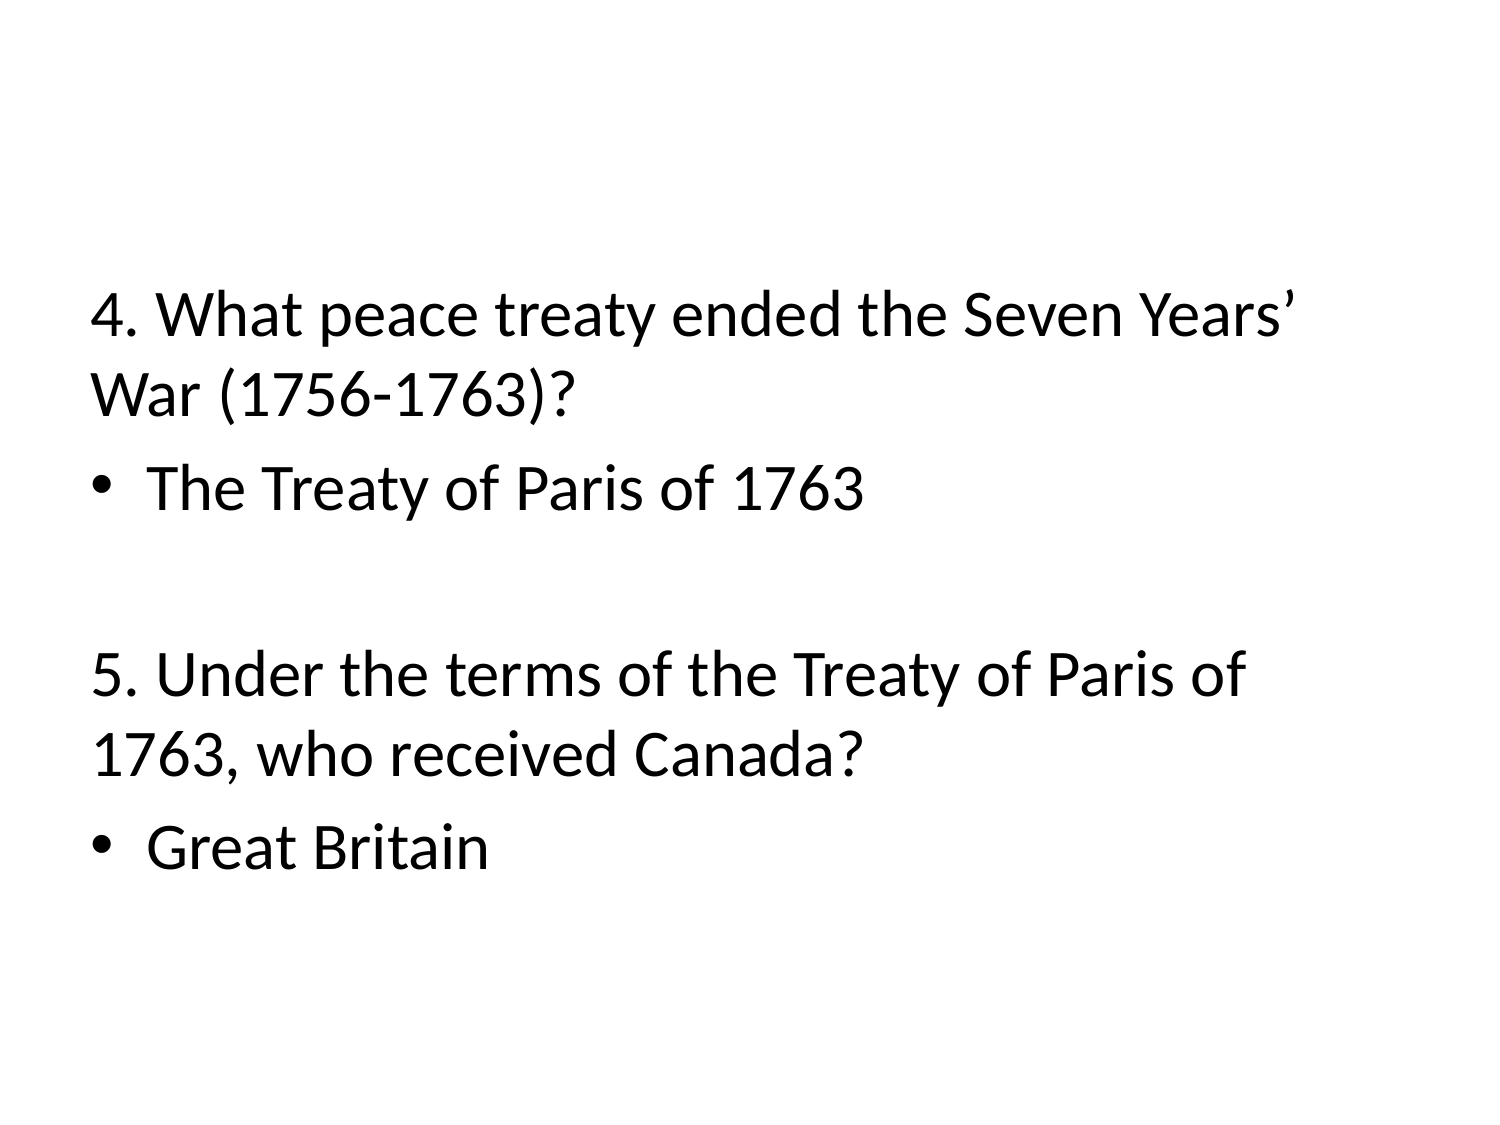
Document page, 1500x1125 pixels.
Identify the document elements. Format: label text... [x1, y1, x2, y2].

list 4. What peace treaty ended the Seven Years’ War (1756-1763)? The Treaty of Paris of 1763 5. Under the terms of the Treaty of Paris of 1763, who received Canada? Great Britain [75, 262, 1425, 1005]
